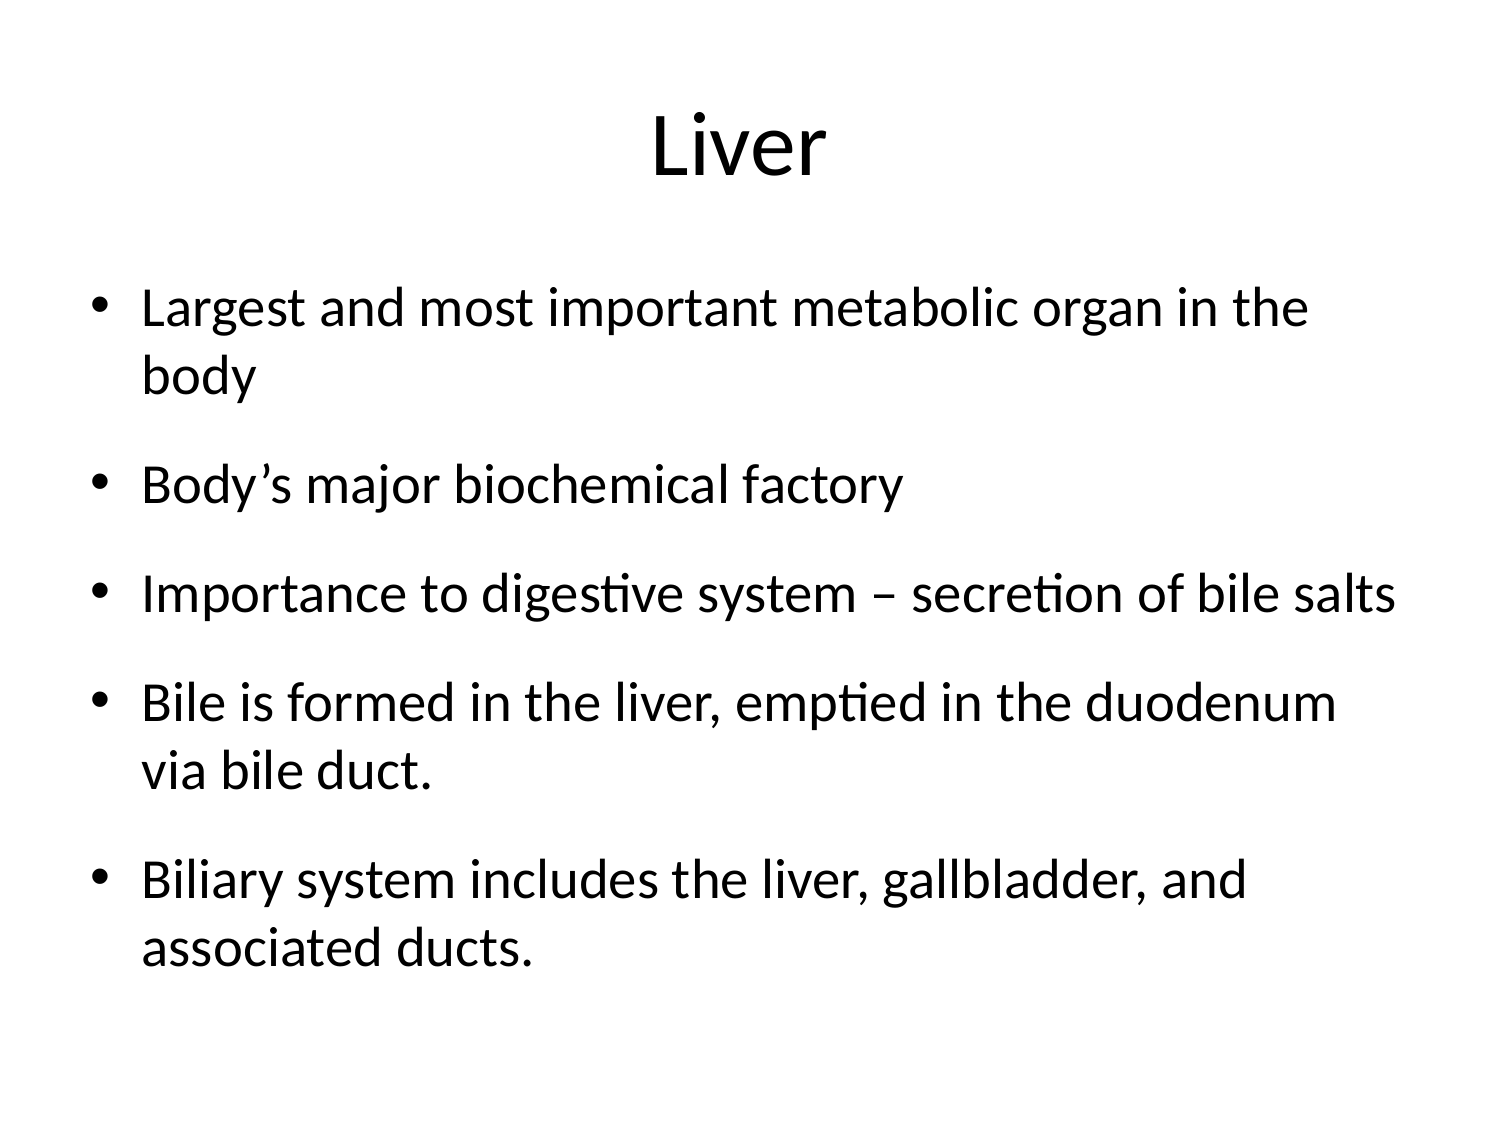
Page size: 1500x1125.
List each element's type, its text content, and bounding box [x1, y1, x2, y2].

title Liver [75, 45, 1425, 233]
list Largest and most important metabolic organ in the body Body’s major biochemical factory Importance to digestive system – secretion of bile salts Bile is formed in the liver, emptied in the duodenum via bile duct. Biliary system includes the liver, gallbladder, and associated ducts. [75, 262, 1425, 1005]
